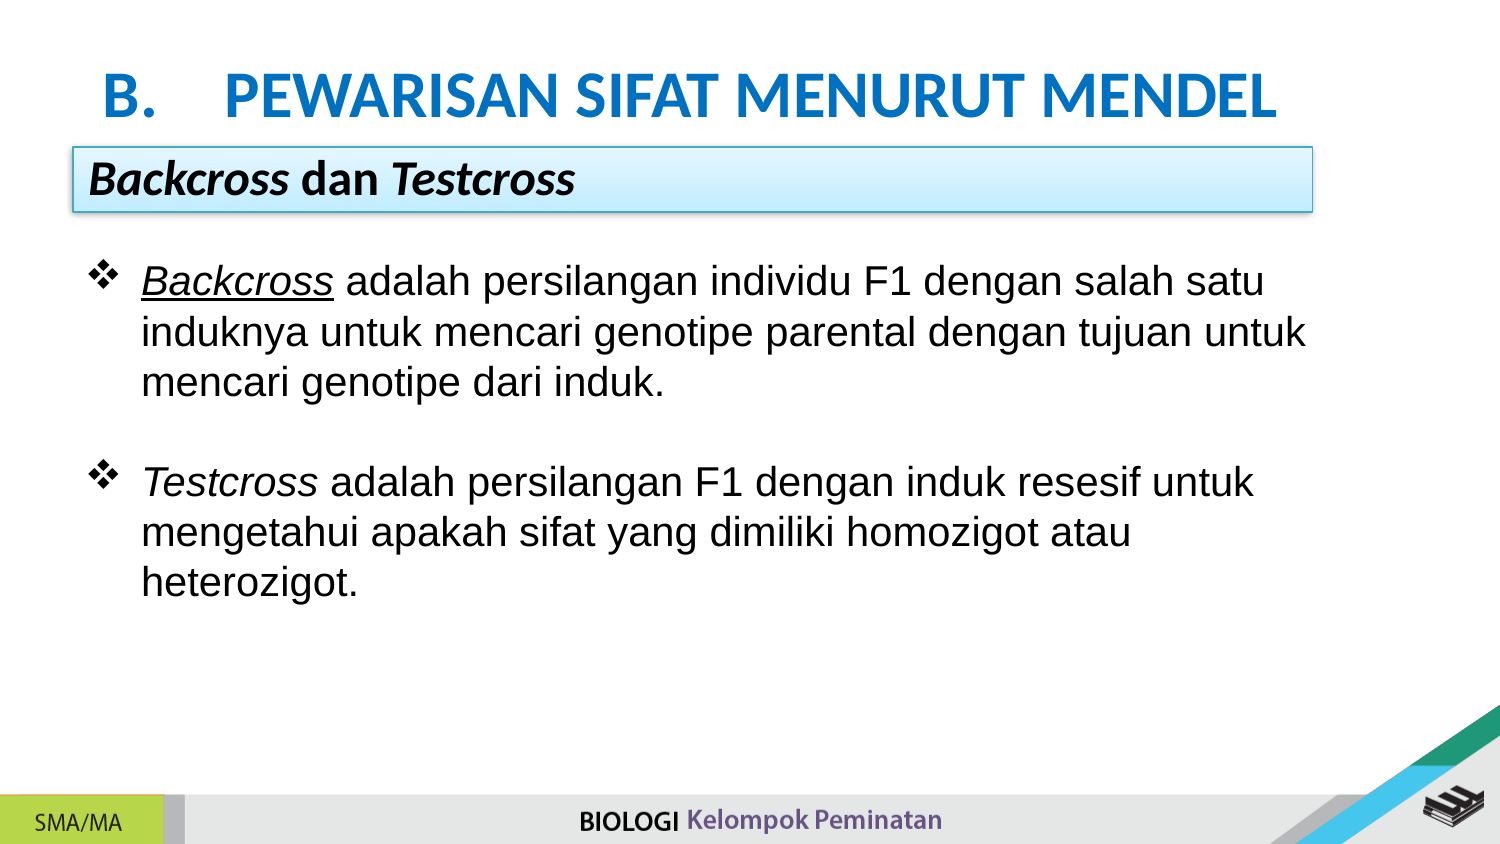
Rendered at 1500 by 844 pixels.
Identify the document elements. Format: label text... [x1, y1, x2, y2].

text_box Backcross dan Testcross [72, 146, 1313, 213]
text_box PEWARISAN SIFAT MENURUT MENDEL [87, 56, 1400, 135]
text_box Backcross adalah persilangan individu F1 dengan salah satu induknya untuk mencari genotipe parental dengan tujuan untuk mencari genotipe dari induk. Testcross adalah persilangan F1 dengan induk resesif untuk mengetahui apakah sifat yang dimiliki homozigot atau heterozigot. [69, 246, 1350, 612]
picture [0, 705, 1500, 844]
